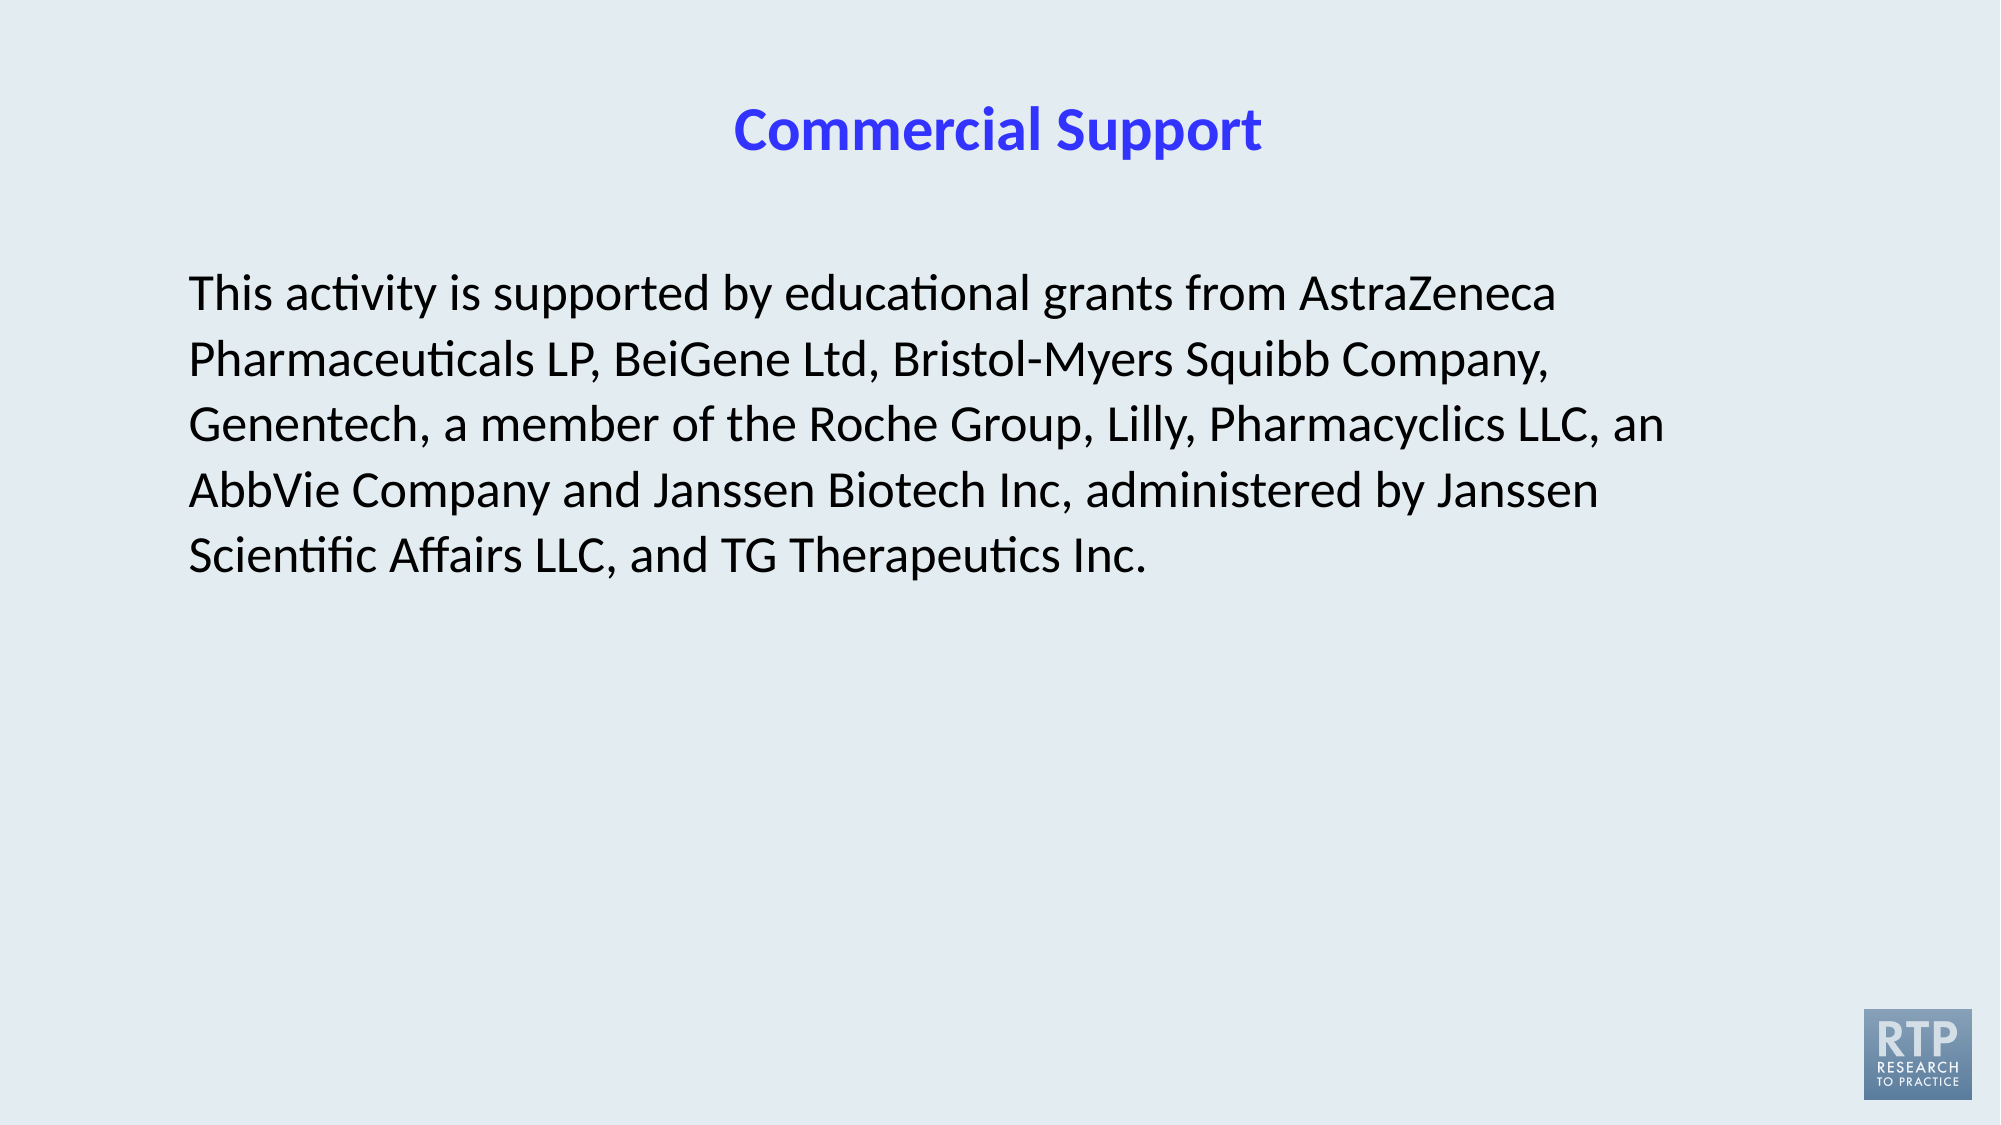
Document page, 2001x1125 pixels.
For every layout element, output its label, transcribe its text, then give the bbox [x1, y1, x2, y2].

list This activity is supported by educational grants from AstraZeneca Pharmaceuticals LP, BeiGene Ltd, Bristol-Myers Squibb Company, Genentech, a member of the Roche Group, Lilly, Pharmacyclics LLC, an AbbVie Company and Janssen Biotech Inc, administered by Janssen Scientific Affairs LLC, and TG Therapeutics Inc. [172, 255, 1780, 1043]
title Commercial Support [149, 36, 1850, 225]
